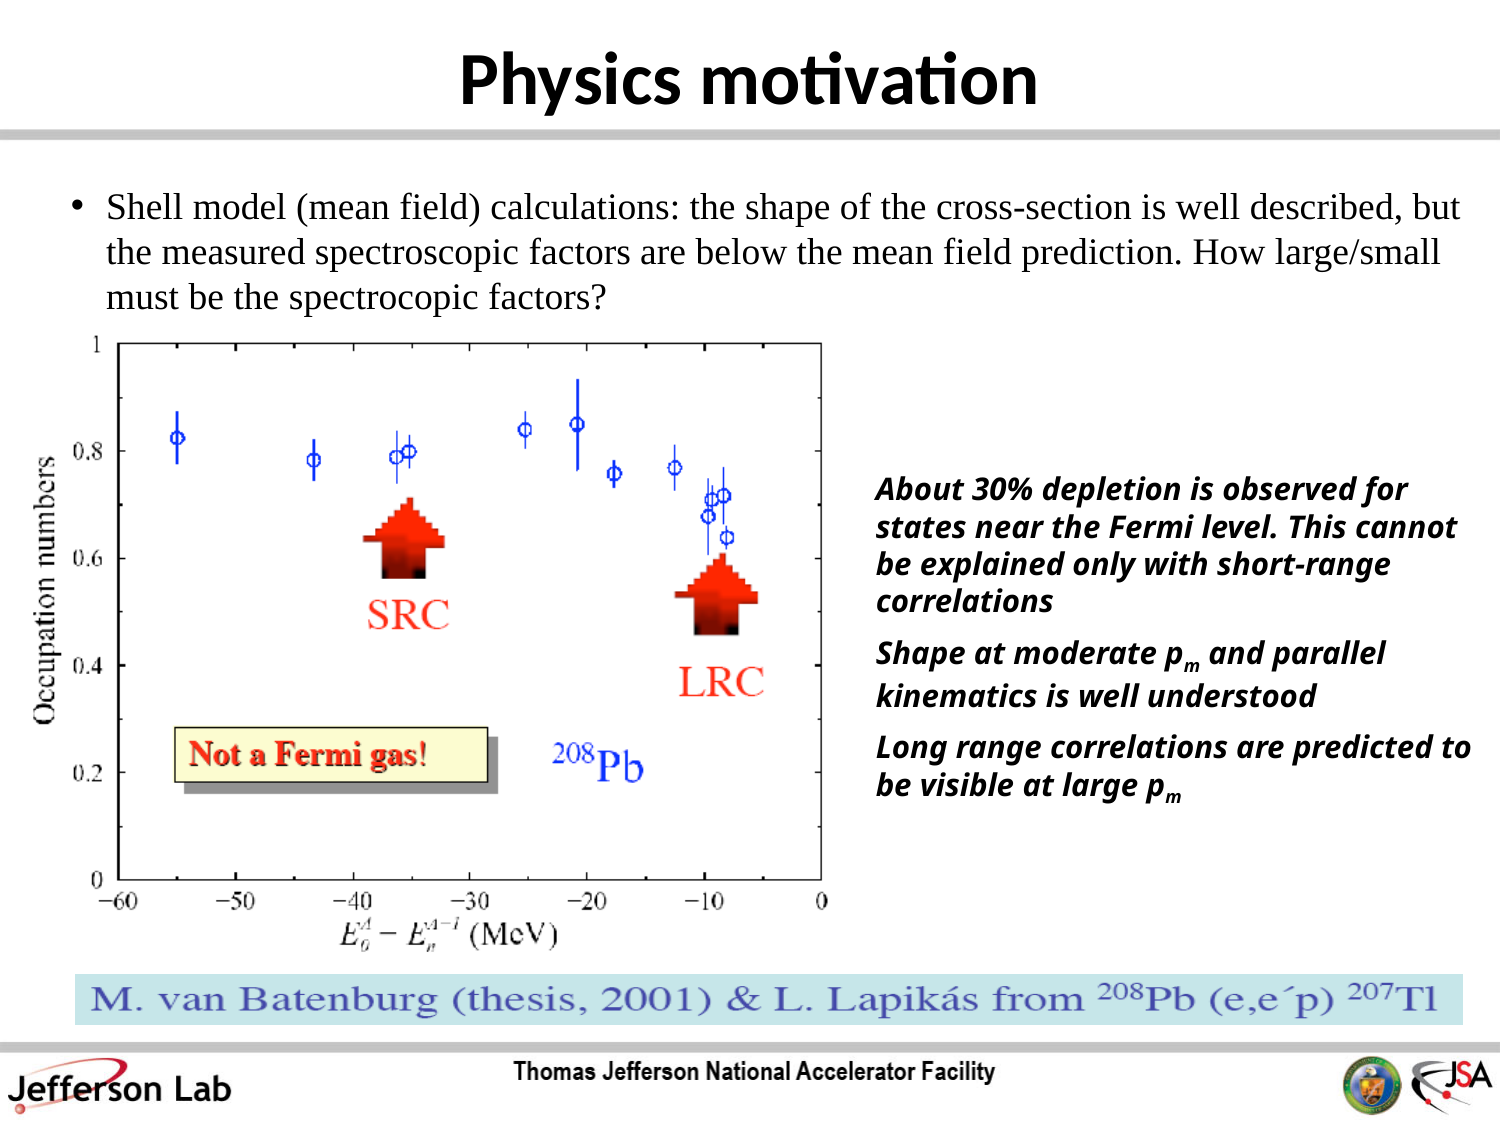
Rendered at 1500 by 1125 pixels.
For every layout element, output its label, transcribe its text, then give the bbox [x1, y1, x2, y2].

text_box About 30% depletion is observed for states near the Fermi level. This cannot be explained only with short-range correlations Shape at moderate pm and parallel kinematics is well understood Long range correlations are predicted to be visible at large pm [862, 462, 1500, 815]
title Physics motivation [112, 12, 1388, 138]
picture [0, 0, 1500, 1125]
text_box Shell model (mean field) calculations: the shape of the cross-section is well described, but the measured spectroscopic factors are below the mean field prediction. How large/small must be the spectrocopic factors? [57, 174, 1500, 324]
